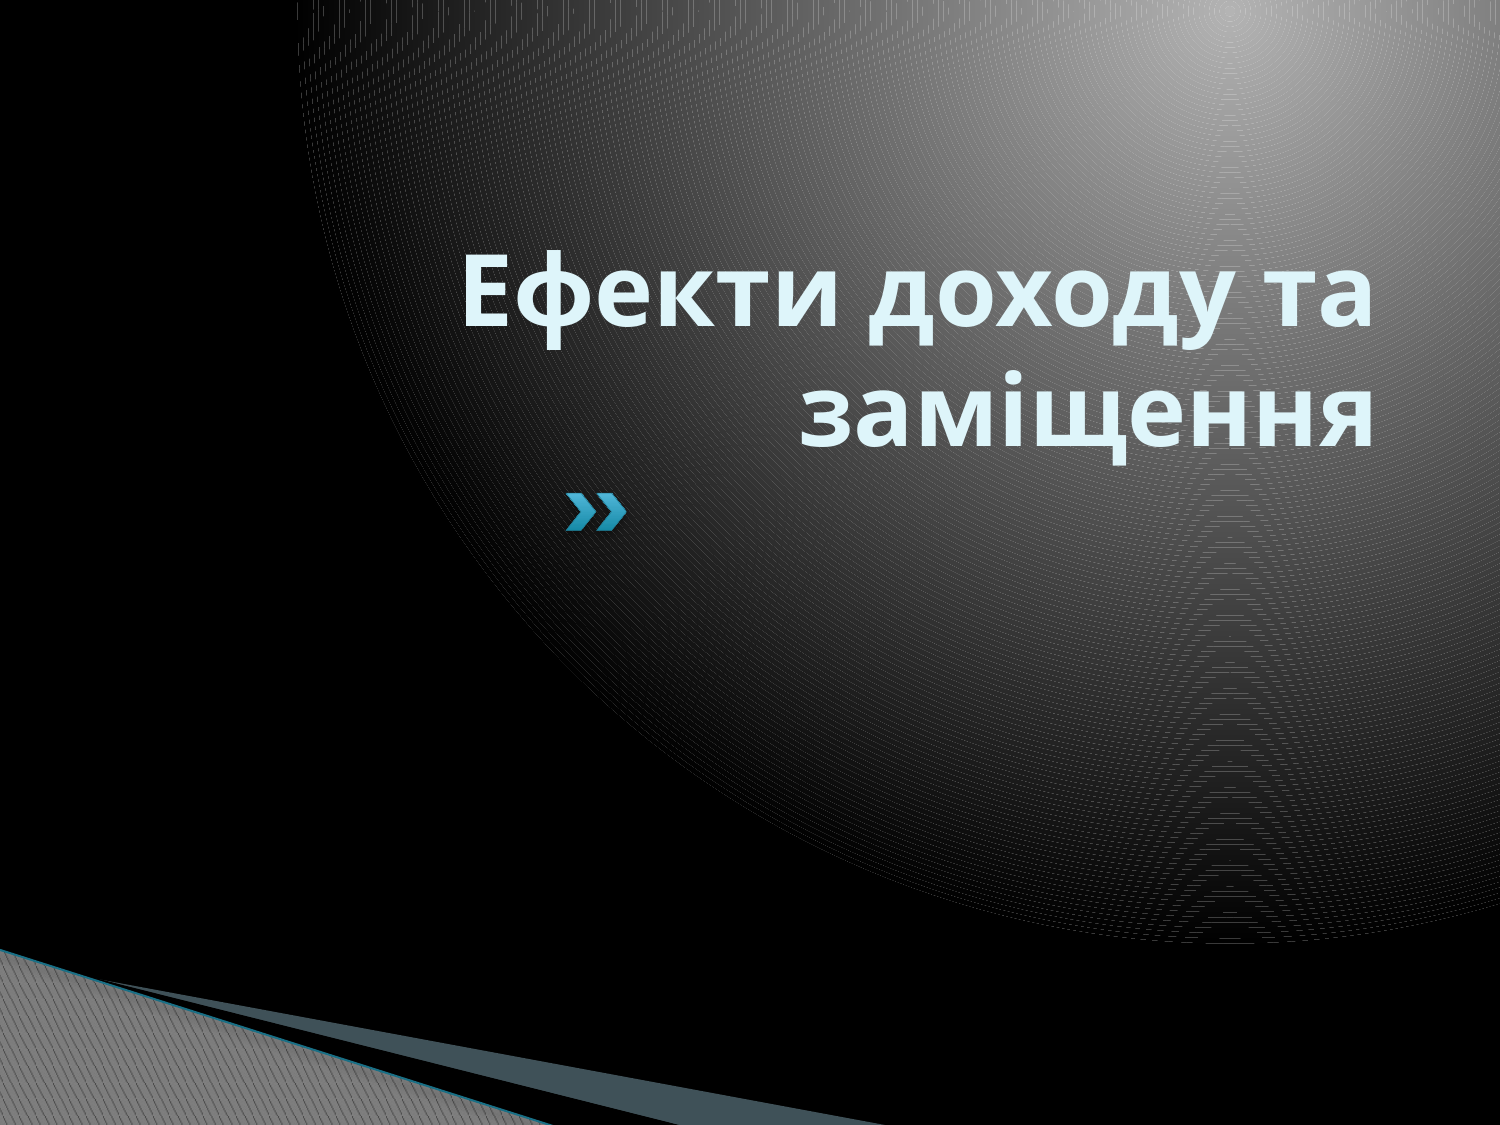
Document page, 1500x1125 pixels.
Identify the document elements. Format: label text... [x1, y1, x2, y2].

title Ефекти доходу та заміщення [118, 173, 1394, 474]
picture [0, 952, 543, 1125]
